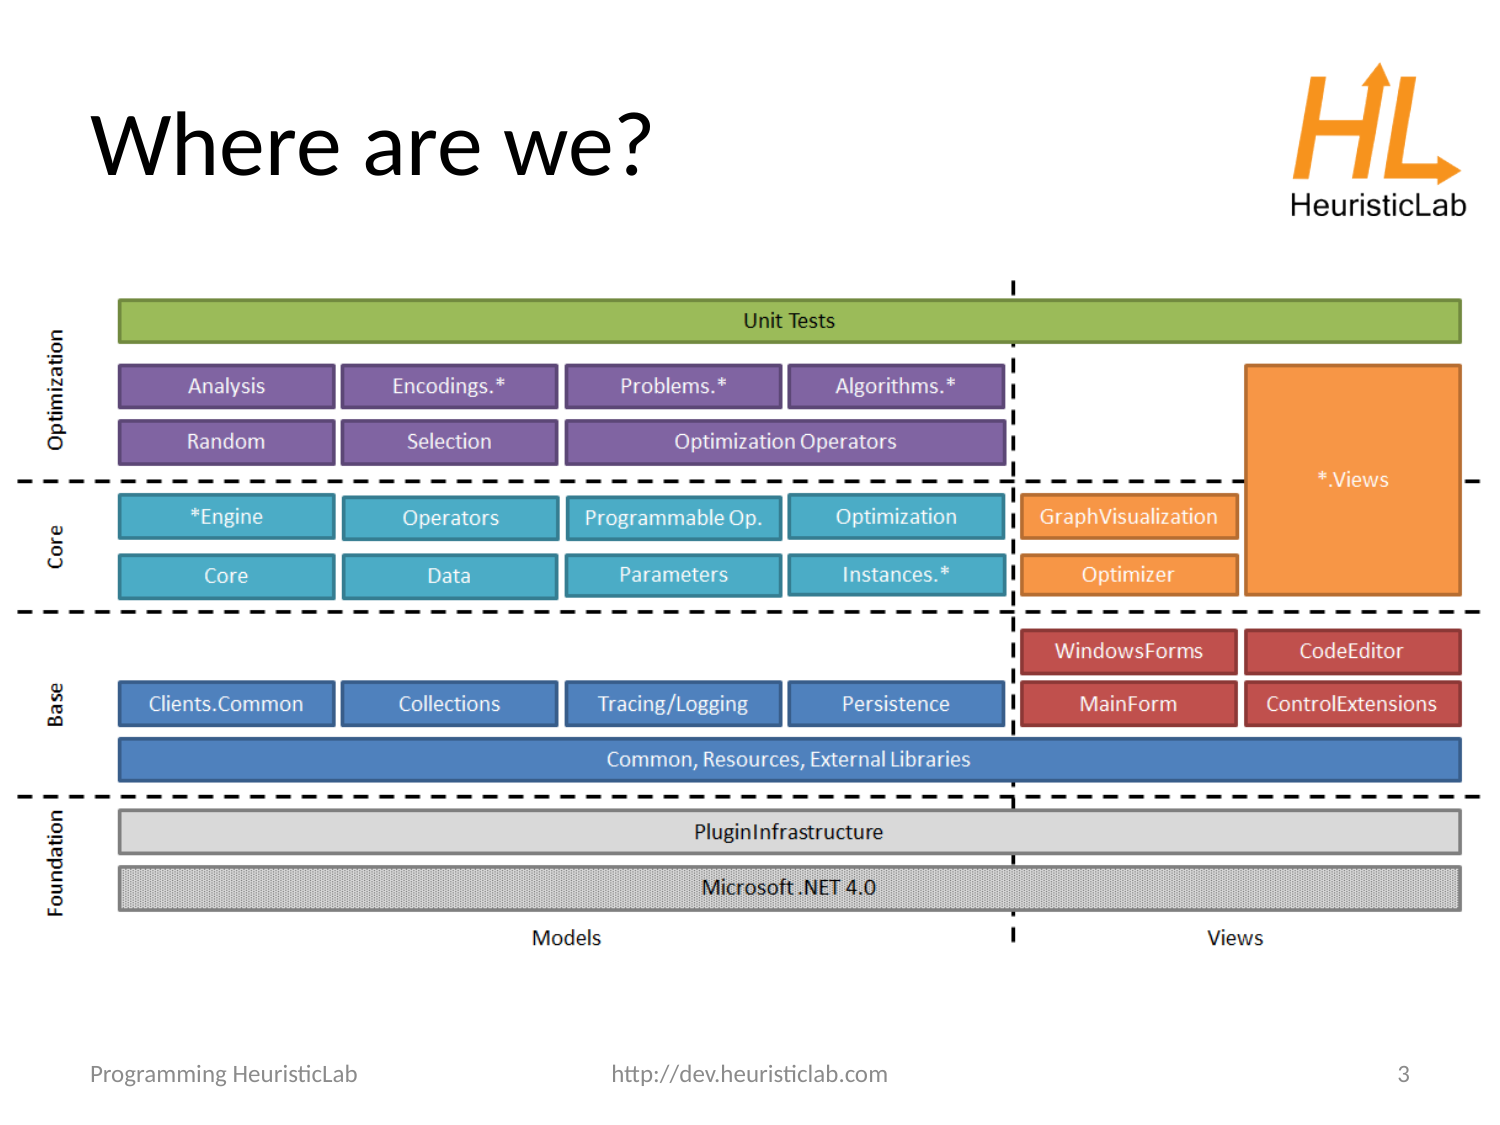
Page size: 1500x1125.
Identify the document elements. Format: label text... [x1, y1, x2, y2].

picture [1281, 27, 1474, 244]
picture [17, 280, 1483, 965]
footer http://dev.heuristiclab.com [512, 1042, 988, 1103]
title Where are we? [75, 45, 1282, 233]
slide_number Programming HeuristicLab [75, 1042, 425, 1103]
slide_number 3 [1074, 1042, 1425, 1103]
